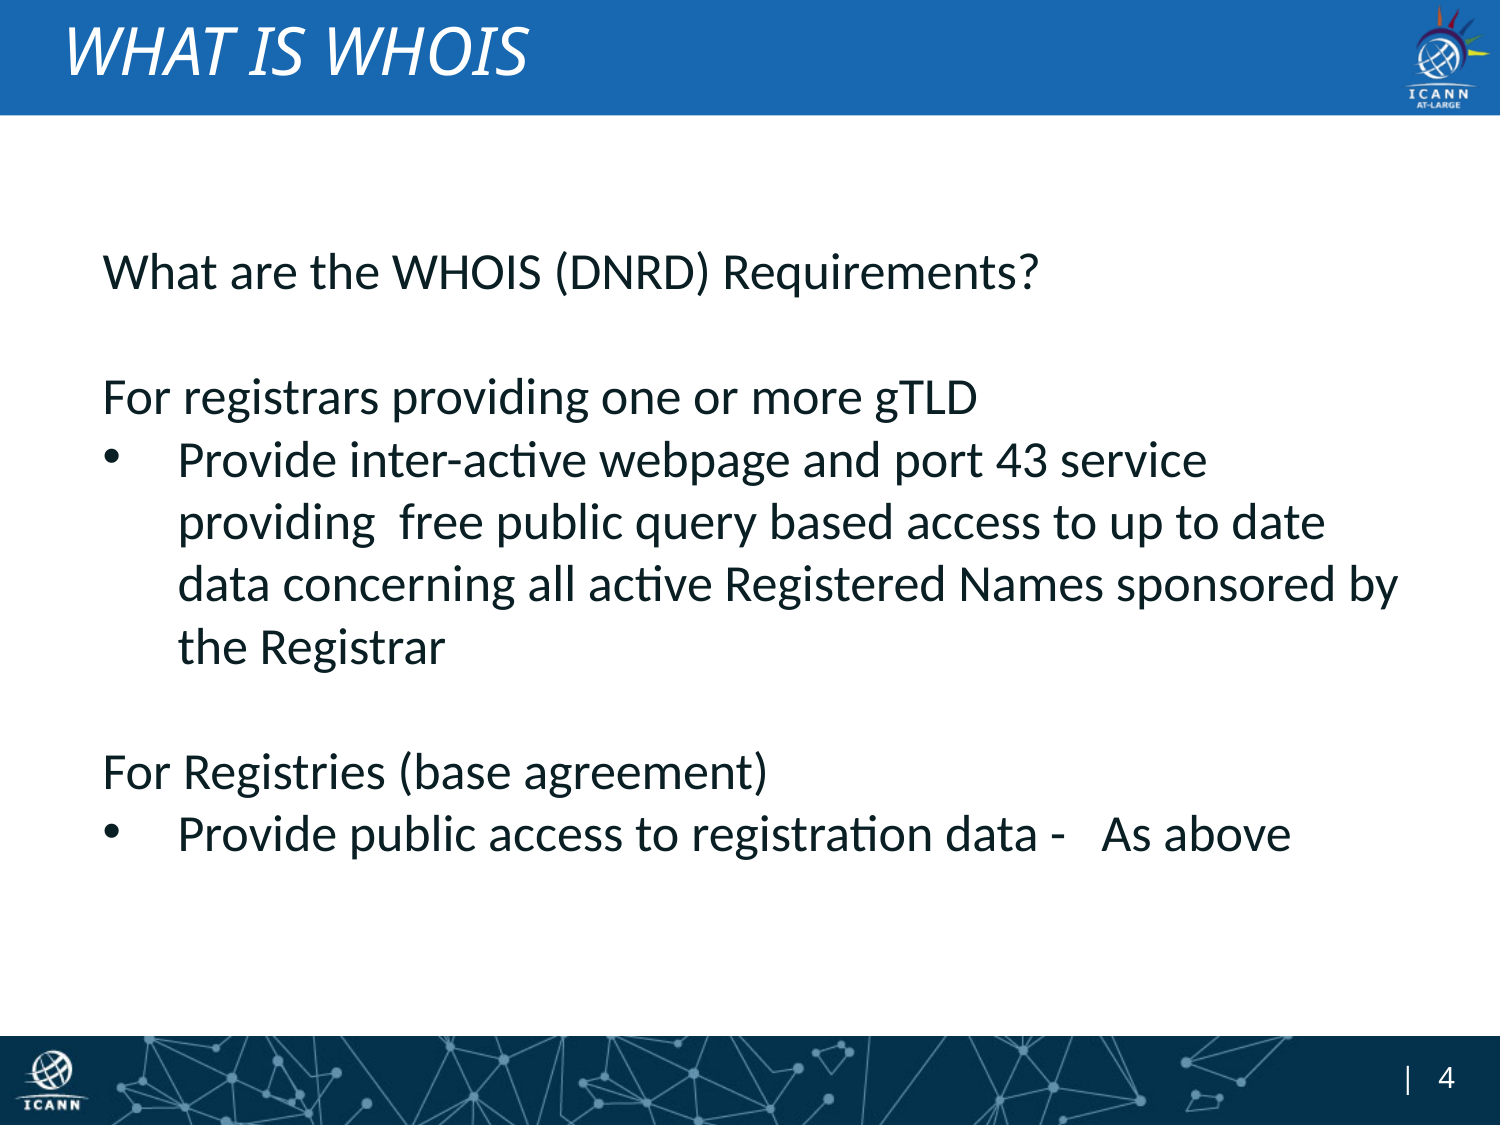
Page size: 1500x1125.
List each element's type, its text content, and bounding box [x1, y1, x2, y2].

title WHAT IS WHOIS [1493, 0, 1500, 116]
text_box What are the WHOIS (DNRD) Requirements? For registrars providing one or more gTLD Provide inter-active webpage and port 43 service providing free public query based access to up to date data concerning all active Registered Names sponsored by the Registrar For Registries (base agreement) Provide public access to registration data - As above [87, 230, 1417, 920]
title WHAT IS WHOIS [0, 0, 1388, 116]
picture [1389, 0, 1493, 112]
picture [0, 1036, 1500, 1125]
